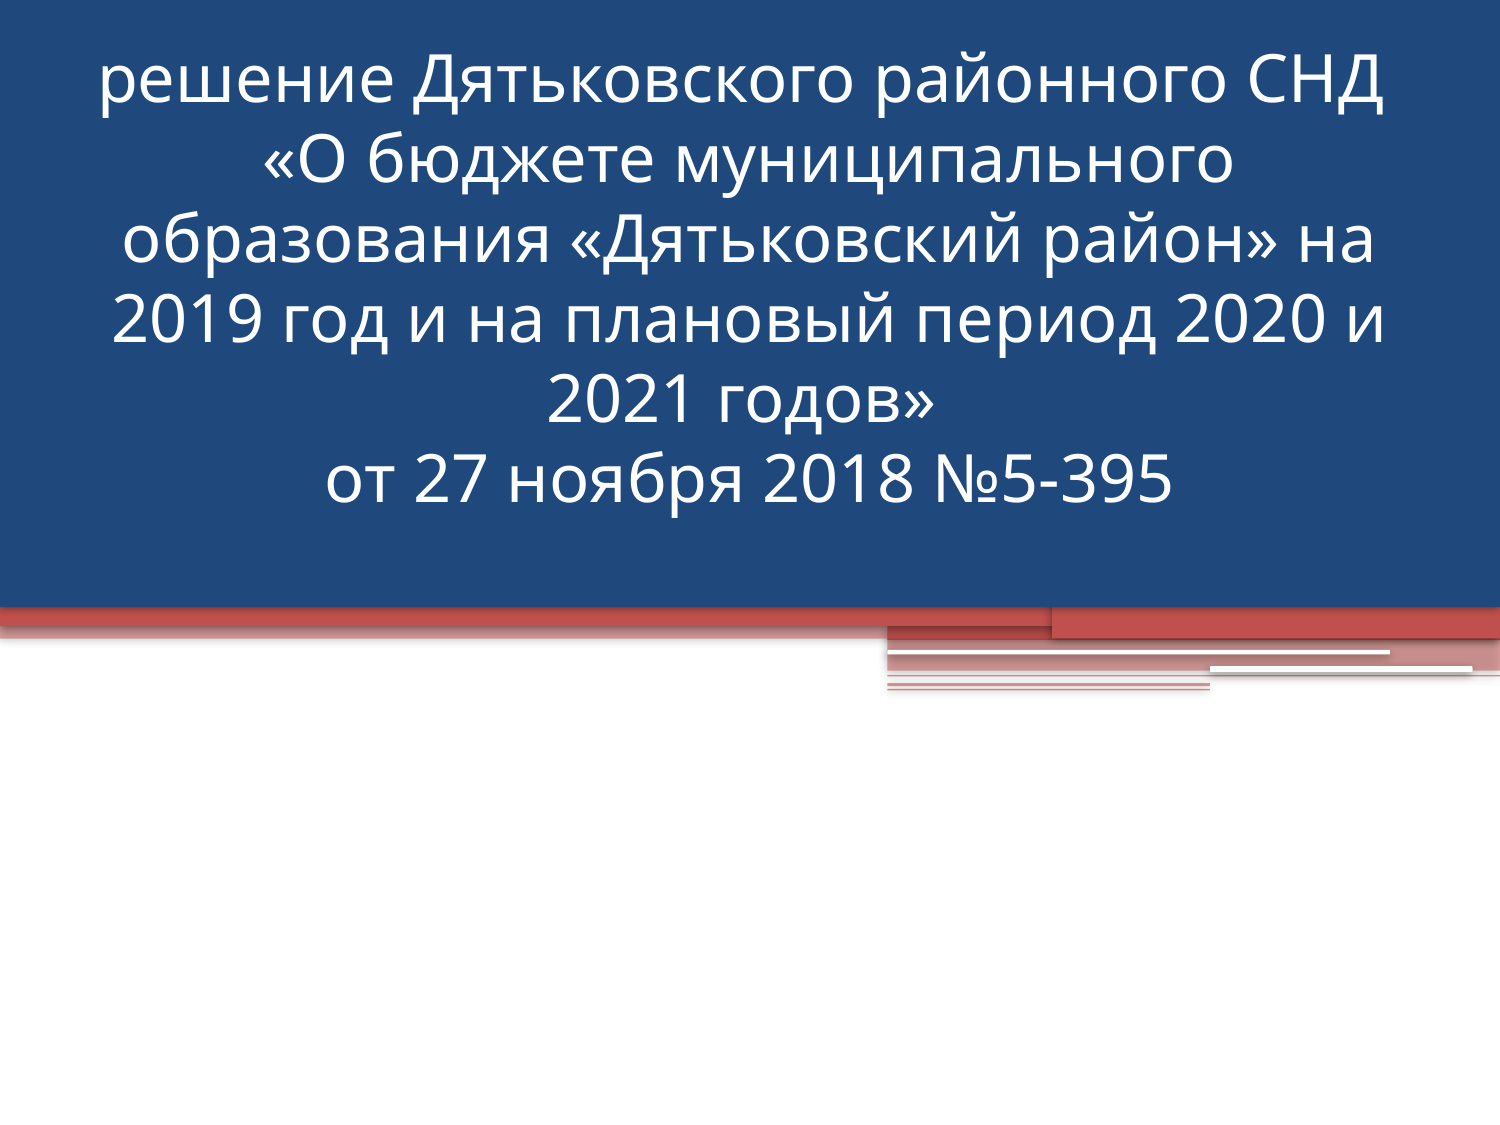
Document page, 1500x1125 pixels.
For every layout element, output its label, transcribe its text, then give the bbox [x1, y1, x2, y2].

title решение Дятьковского районного СНД «О бюджете муниципального образования «Дятьковский район» на 2019 год и на плановый период 2020 и 2021 годов» от 27 ноября 2018 №5-395 [53, 172, 1447, 603]
